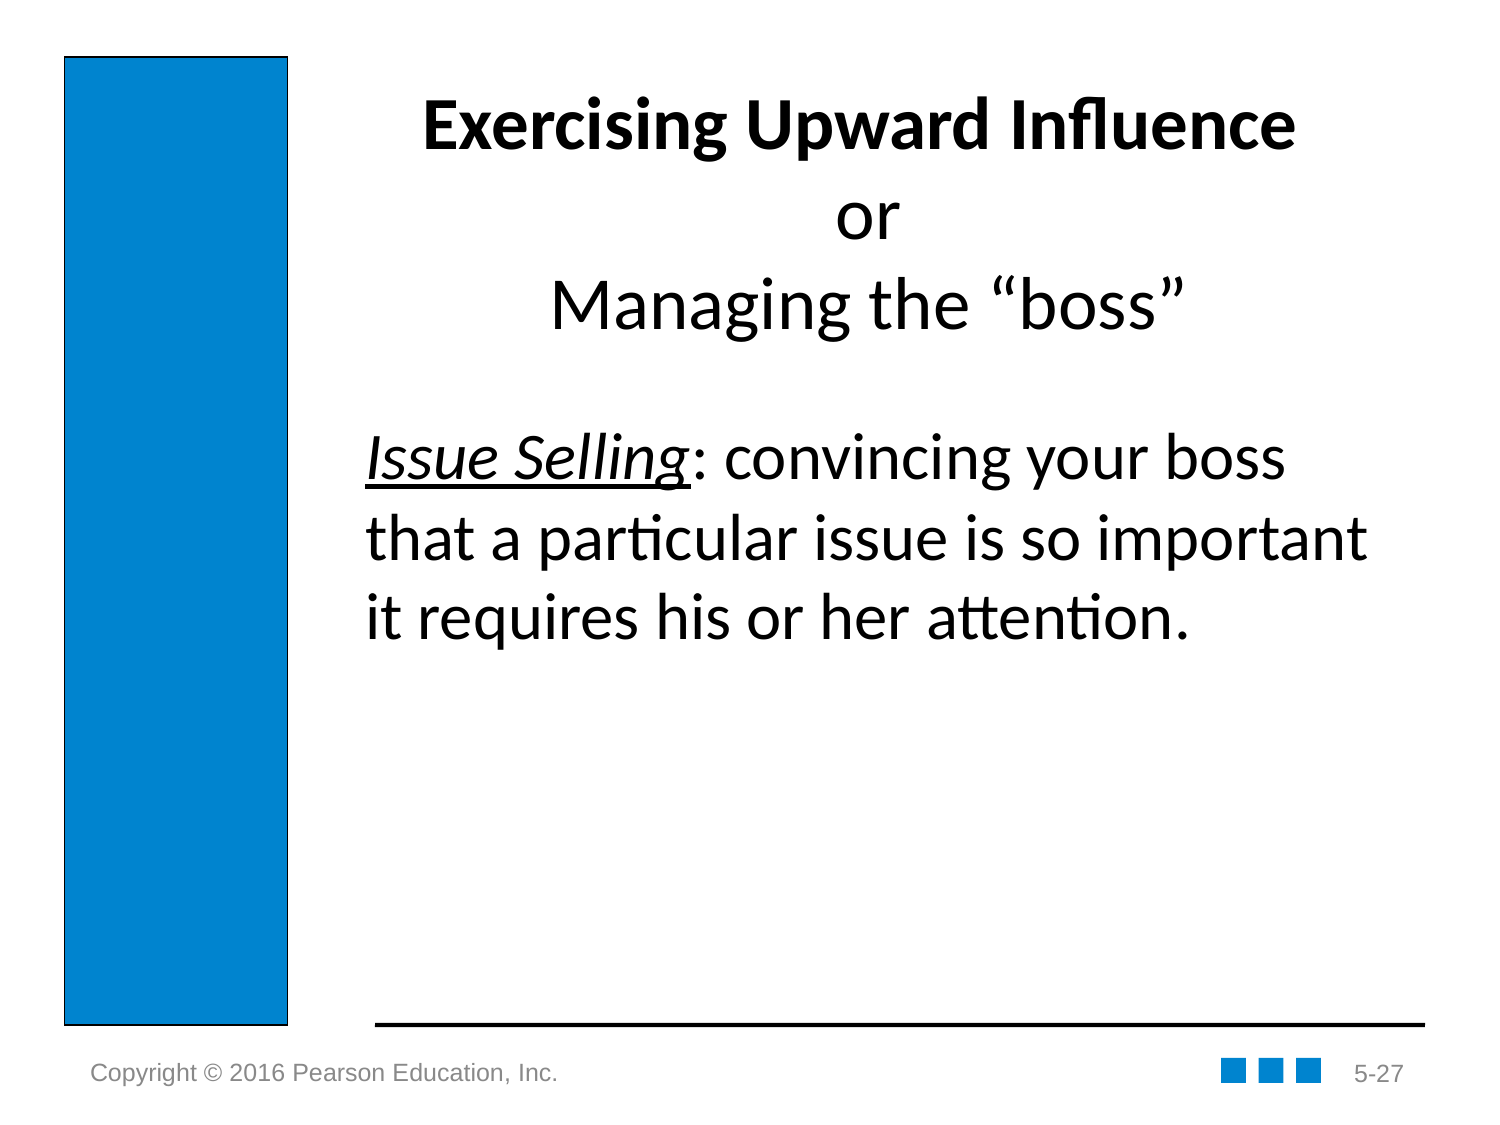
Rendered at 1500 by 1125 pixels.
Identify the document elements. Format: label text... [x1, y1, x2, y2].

text_box [64, 56, 288, 1025]
text_box 5-27 [1333, 1050, 1425, 1095]
text_box Copyright © 2016 Pearson Education, Inc. [75, 1055, 625, 1088]
text_box [1258, 1057, 1284, 1083]
list Issue Selling: convincing your boss that a particular issue is so important it requires his or her attention. [350, 312, 1388, 950]
text_box [1221, 1057, 1246, 1083]
text_box [1296, 1057, 1321, 1083]
title Exercising Upward Influence or Managing the “boss” [312, 45, 1425, 375]
